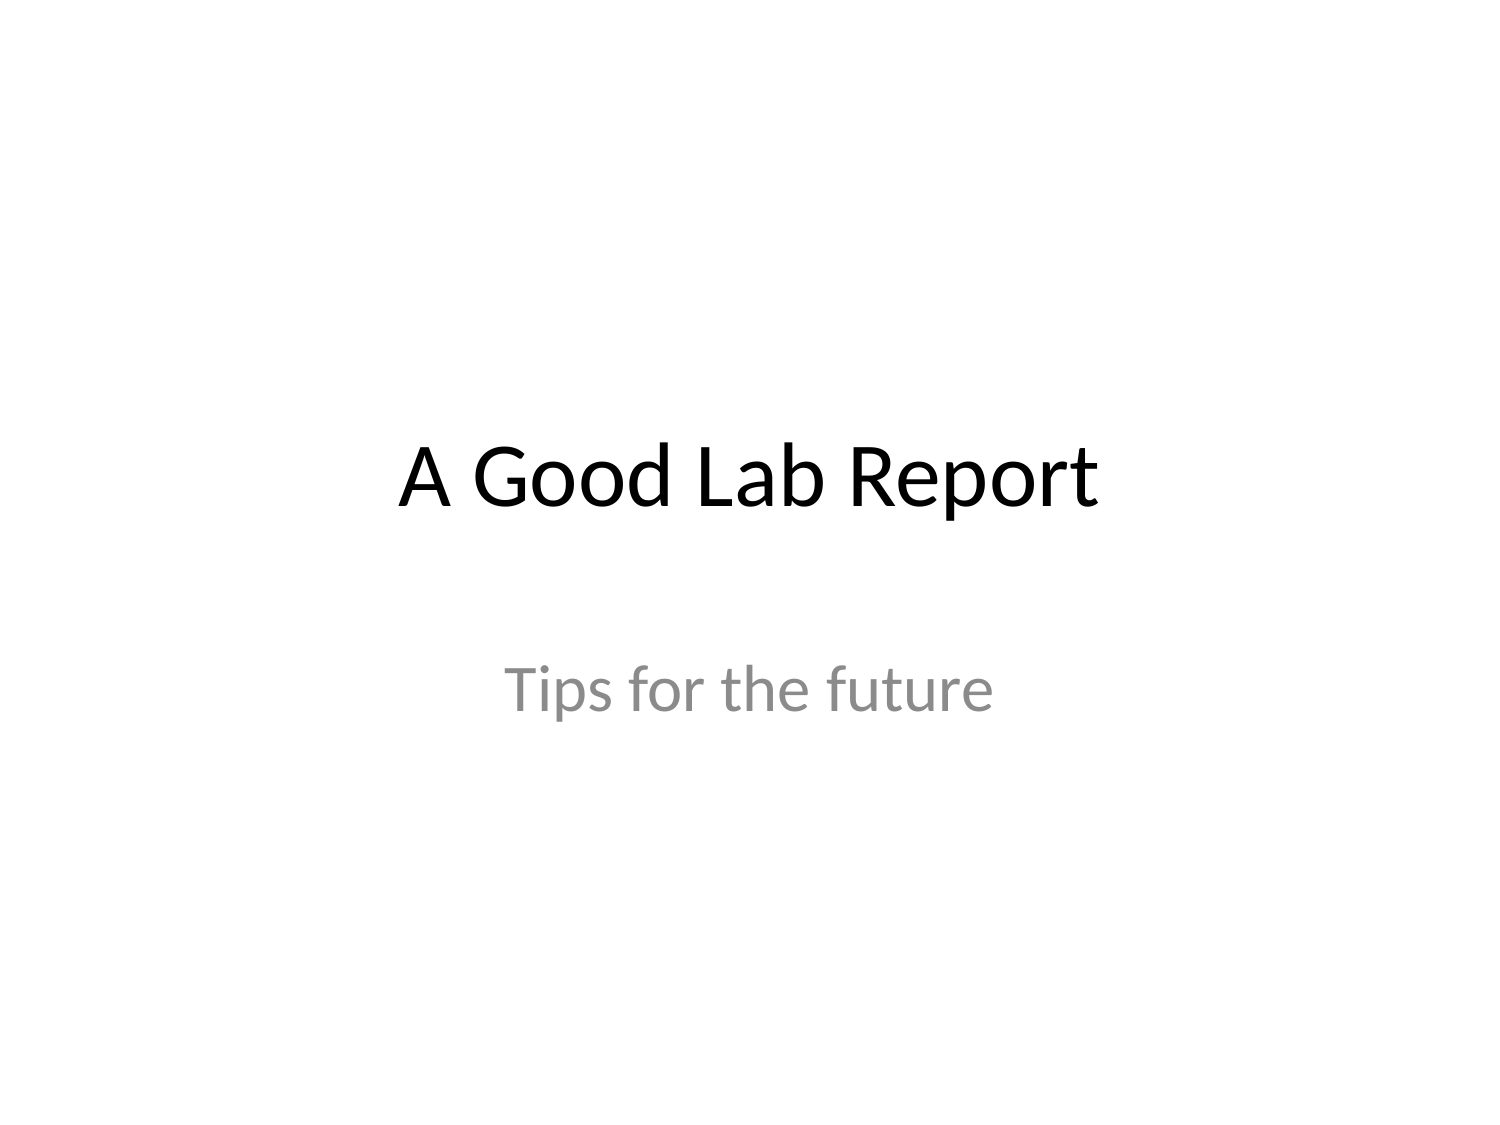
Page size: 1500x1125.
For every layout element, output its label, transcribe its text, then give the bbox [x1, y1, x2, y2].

title A Good Lab Report [112, 349, 1388, 591]
subtitle Tips for the future [225, 637, 1275, 925]
